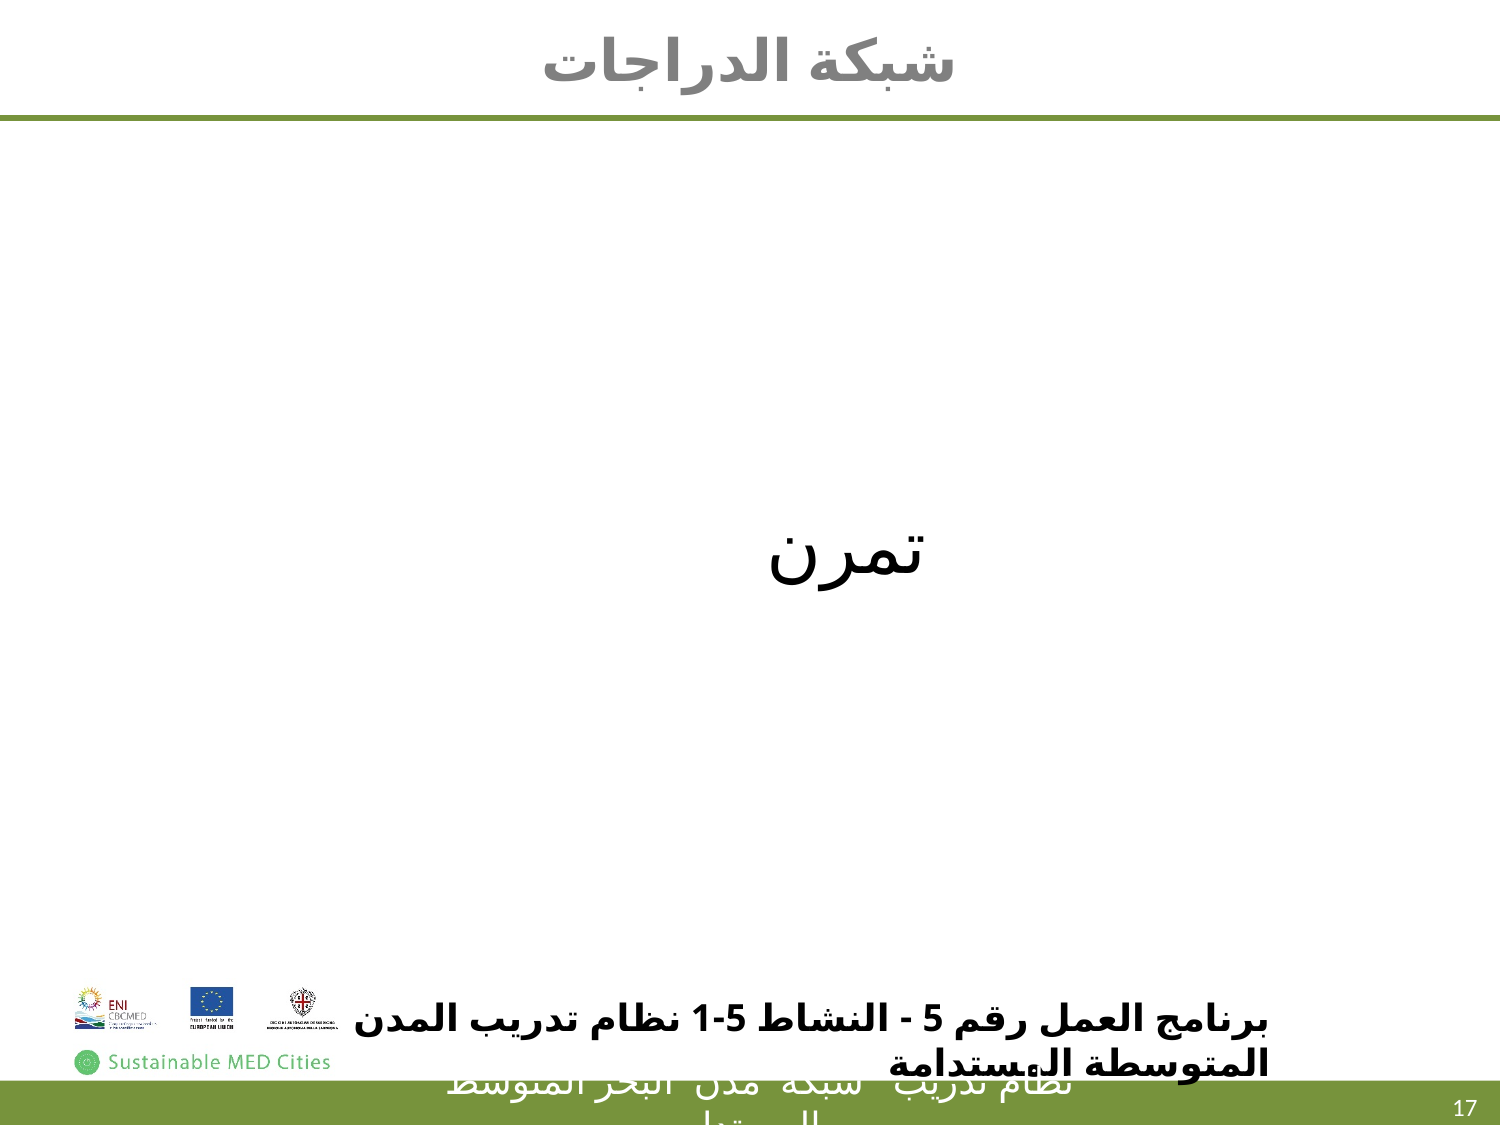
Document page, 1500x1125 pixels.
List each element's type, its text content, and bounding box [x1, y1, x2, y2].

text_box نظام تدريب شبكة مدن البحر المتوسط المستدام [338, 1081, 1162, 1123]
title شبكة الدراجات [0, 0, 1500, 117]
text_box تمرن [751, 490, 942, 596]
slide_number 17 [1142, 1076, 1493, 1125]
picture [62, 978, 356, 1080]
text_box برنامج العمل رقم 5 - النشاط 5-1 نظام تدريب المدن المتوسطة المستدامة [261, 986, 1286, 1092]
